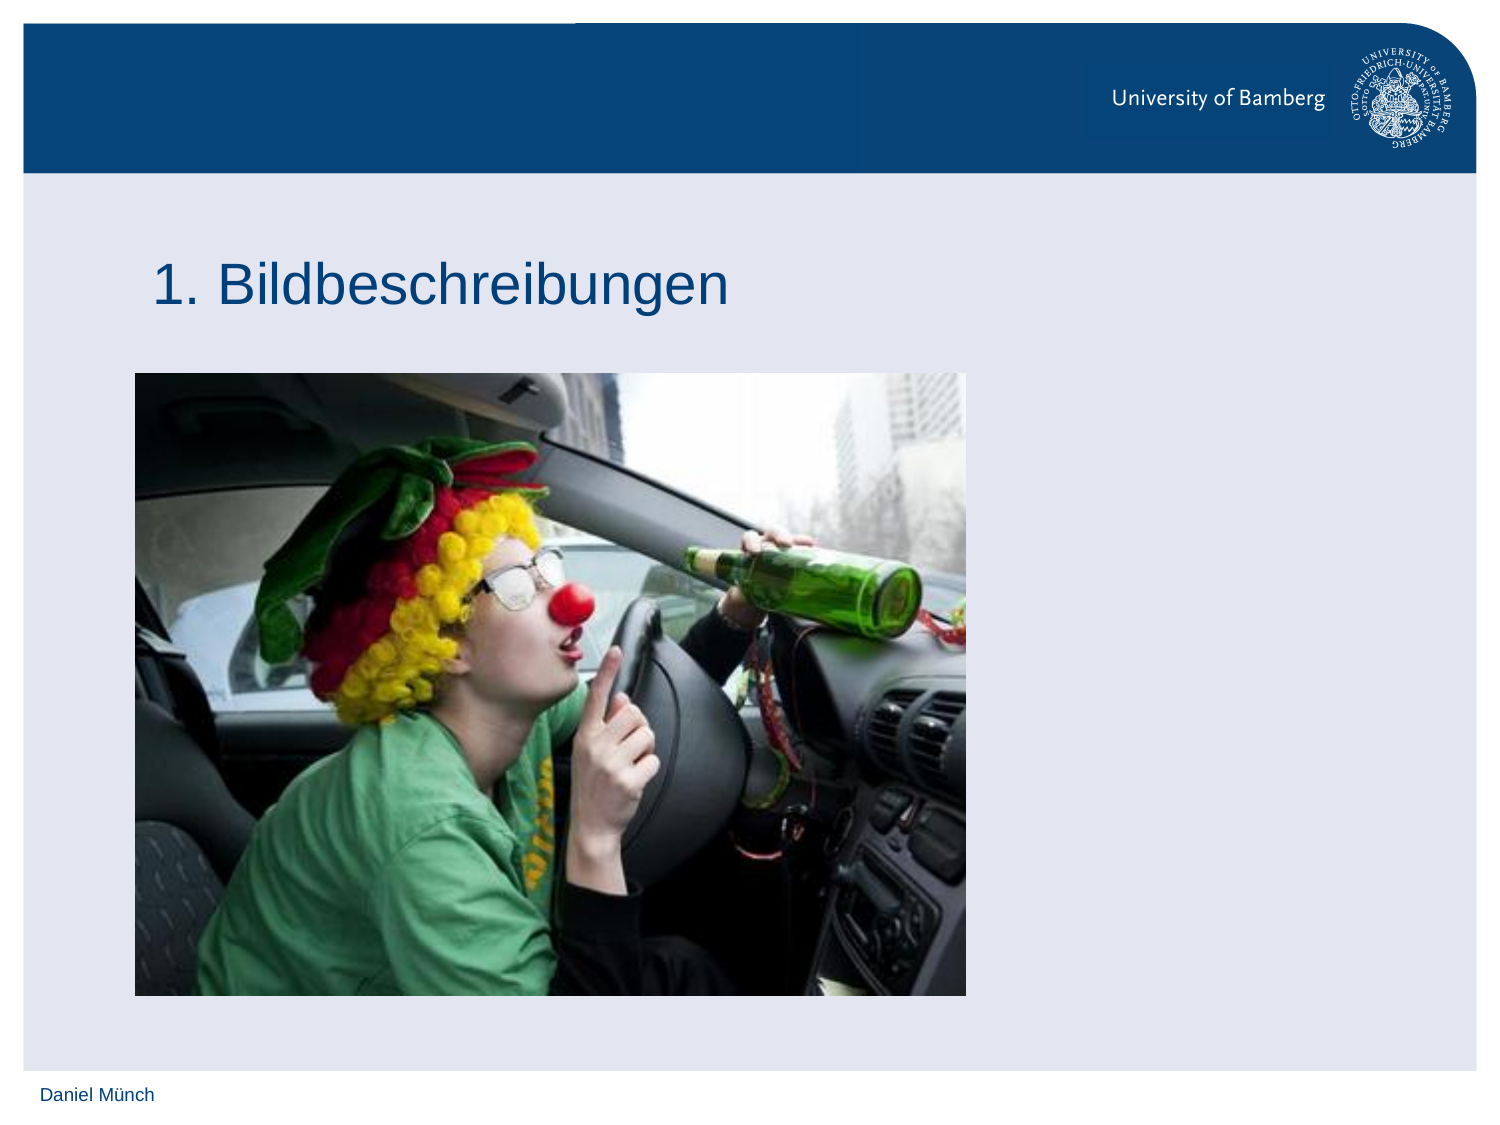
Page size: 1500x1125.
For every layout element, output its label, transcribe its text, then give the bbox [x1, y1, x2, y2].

picture [0, 0, 1500, 1125]
title 1. Bildbeschreibungen [137, 187, 1363, 375]
